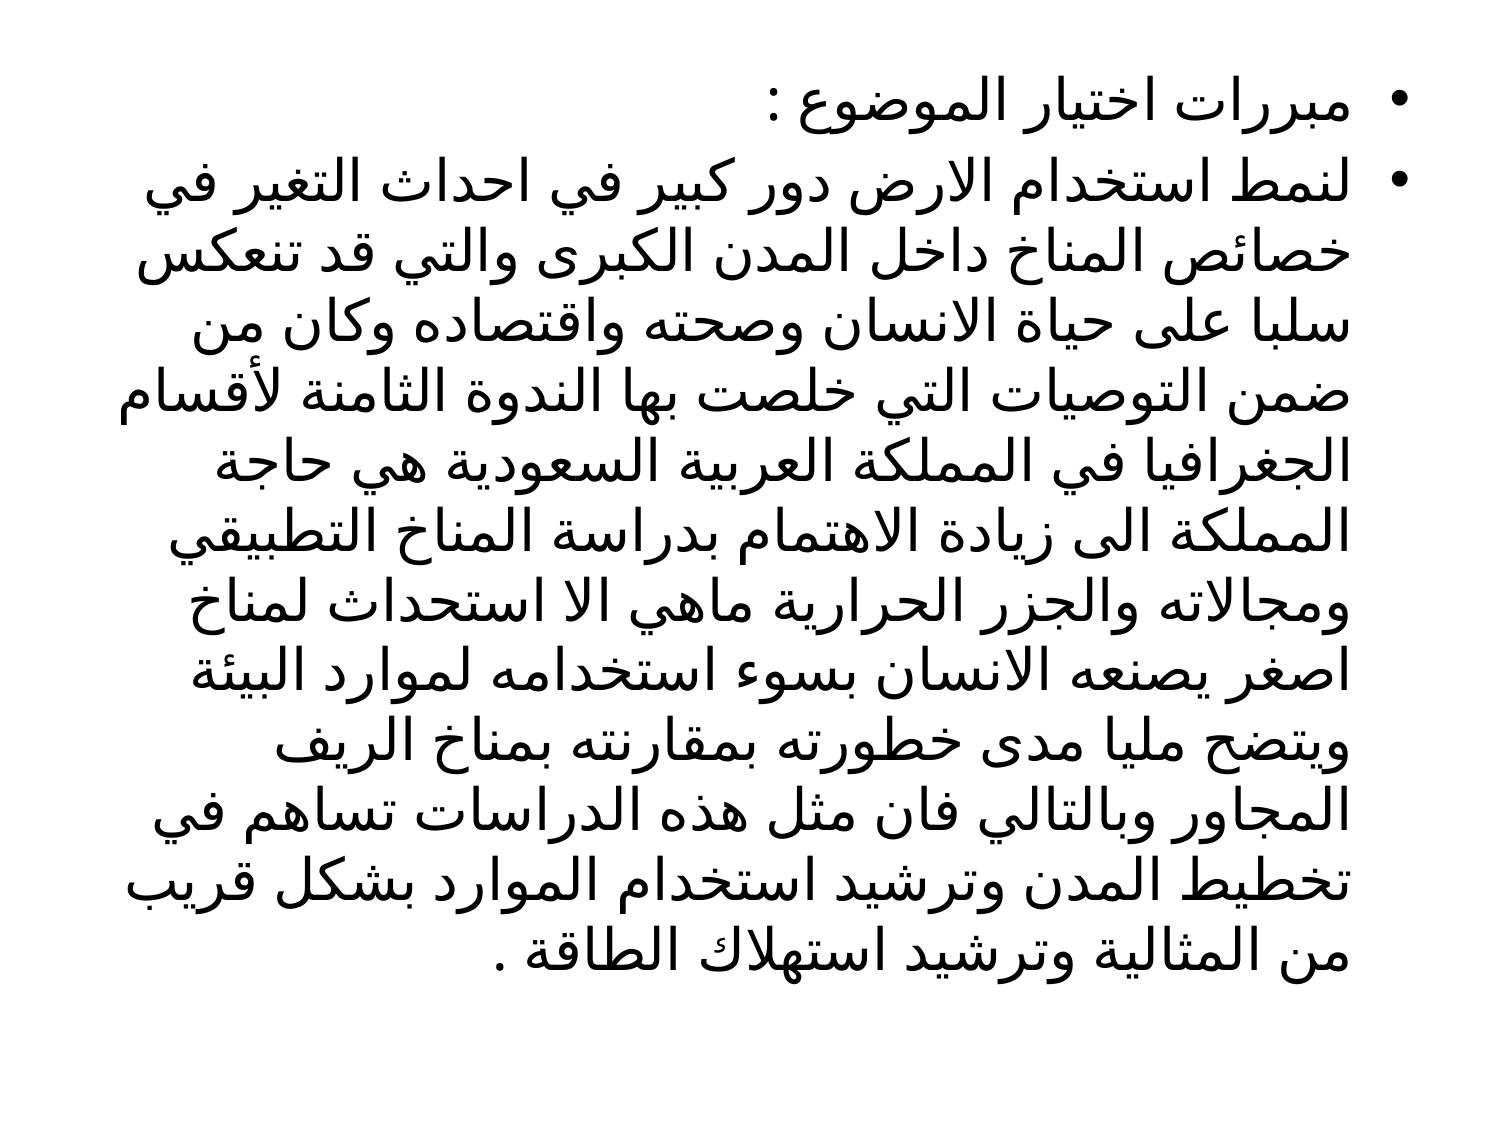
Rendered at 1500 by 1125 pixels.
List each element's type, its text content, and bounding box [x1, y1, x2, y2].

list مبررات اختيار الموضوع : لنمط استخدام الارض دور كبير في احداث التغير في خصائص المناخ داخل المدن الكبرى والتي قد تنعكس سلبا على حياة الانسان وصحته واقتصاده وكان من ضمن التوصيات التي خلصت بها الندوة الثامنة لأقسام الجغرافيا في المملكة العربية السعودية هي حاجة المملكة الى زيادة الاهتمام بدراسة المناخ التطبيقي ومجالاته والجزر الحرارية ماهي الا استحداث لمناخ اصغر يصنعه الانسان بسوء استخدامه لموارد البيئة ويتضح مليا مدى خطورته بمقارنته بمناخ الريف المجاور وبالتالي فان مثل هذه الدراسات تساهم في تخطيط المدن وترشيد استخدام الموارد بشكل قريب من المثالية وترشيد استهلاك الطاقة . [75, 54, 1425, 1005]
